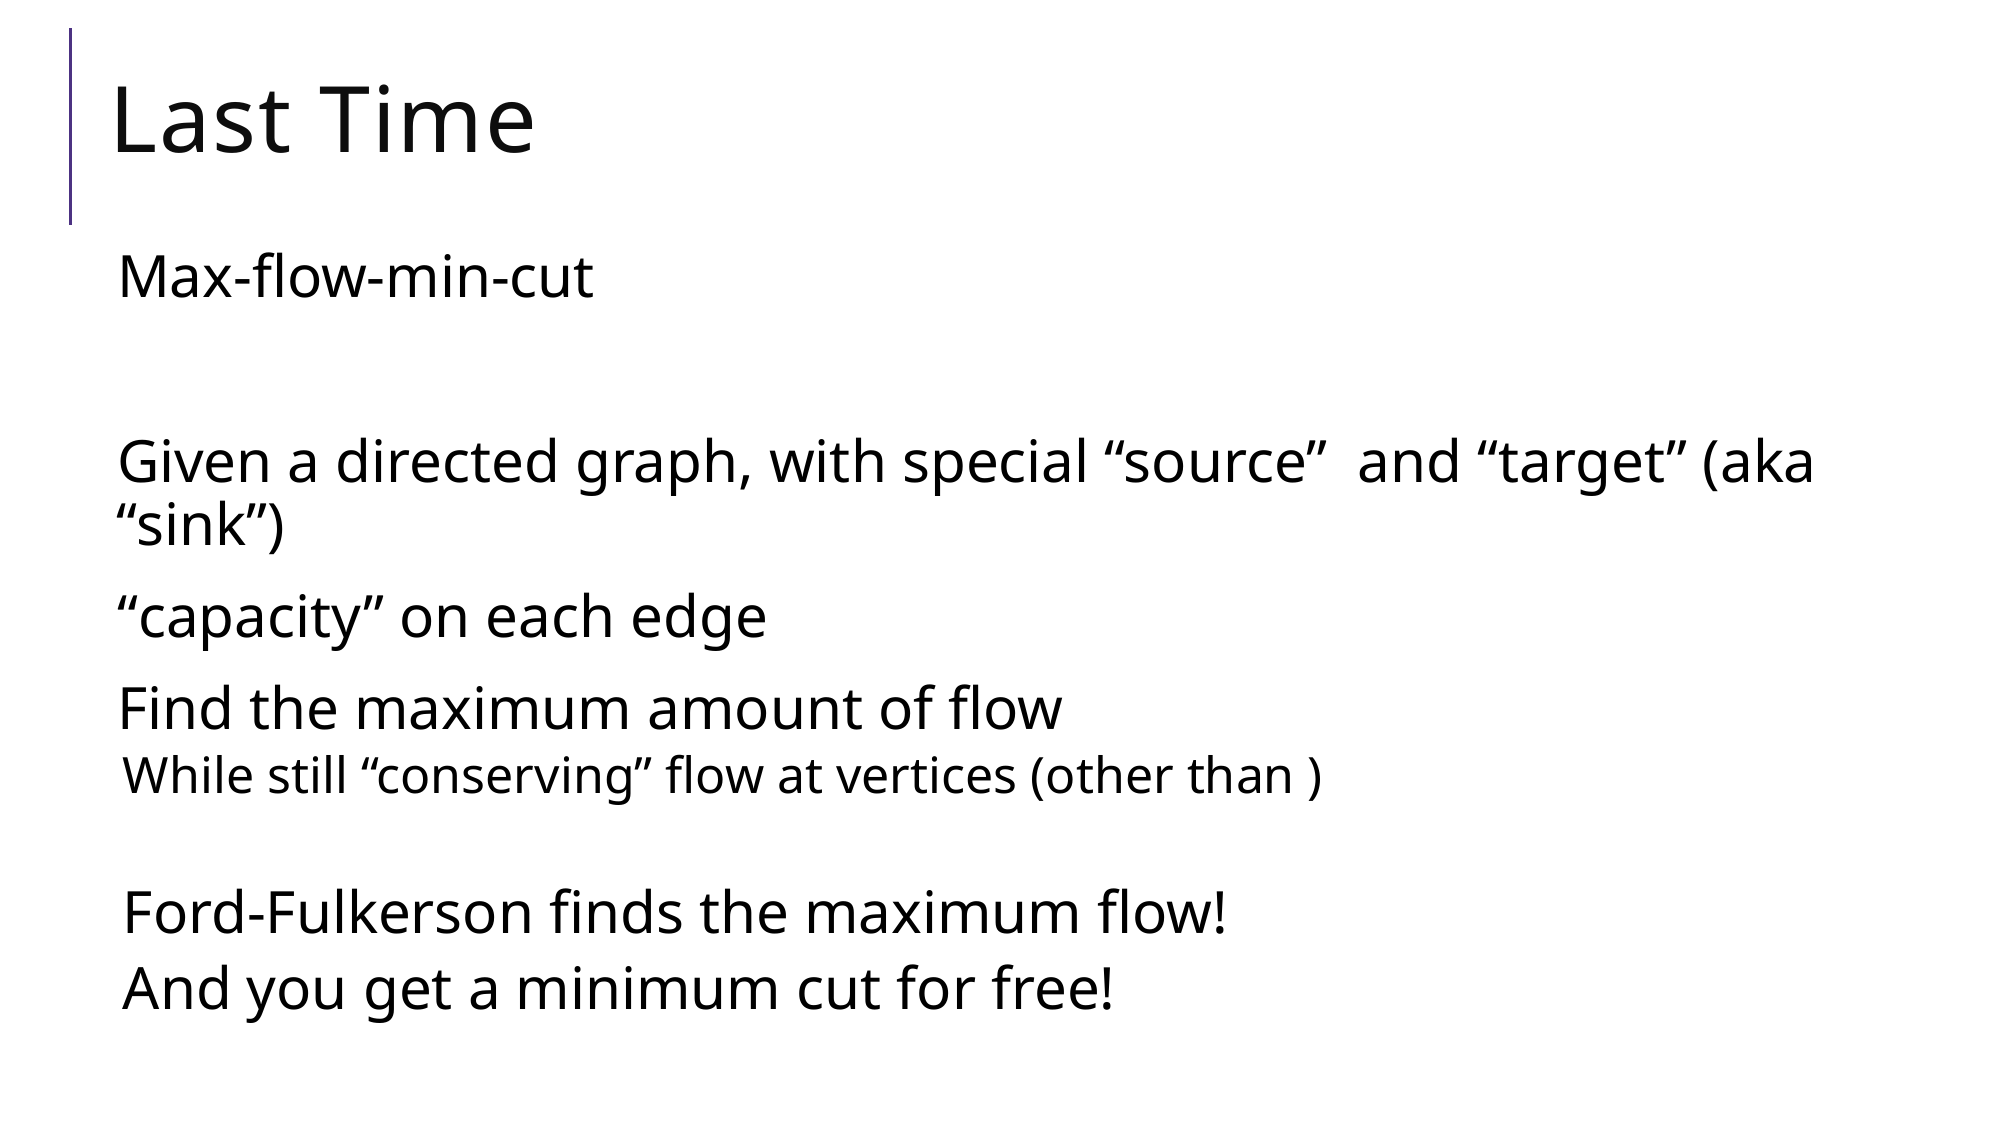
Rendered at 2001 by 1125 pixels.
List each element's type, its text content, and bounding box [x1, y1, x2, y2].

title Last Time [94, 43, 1930, 210]
